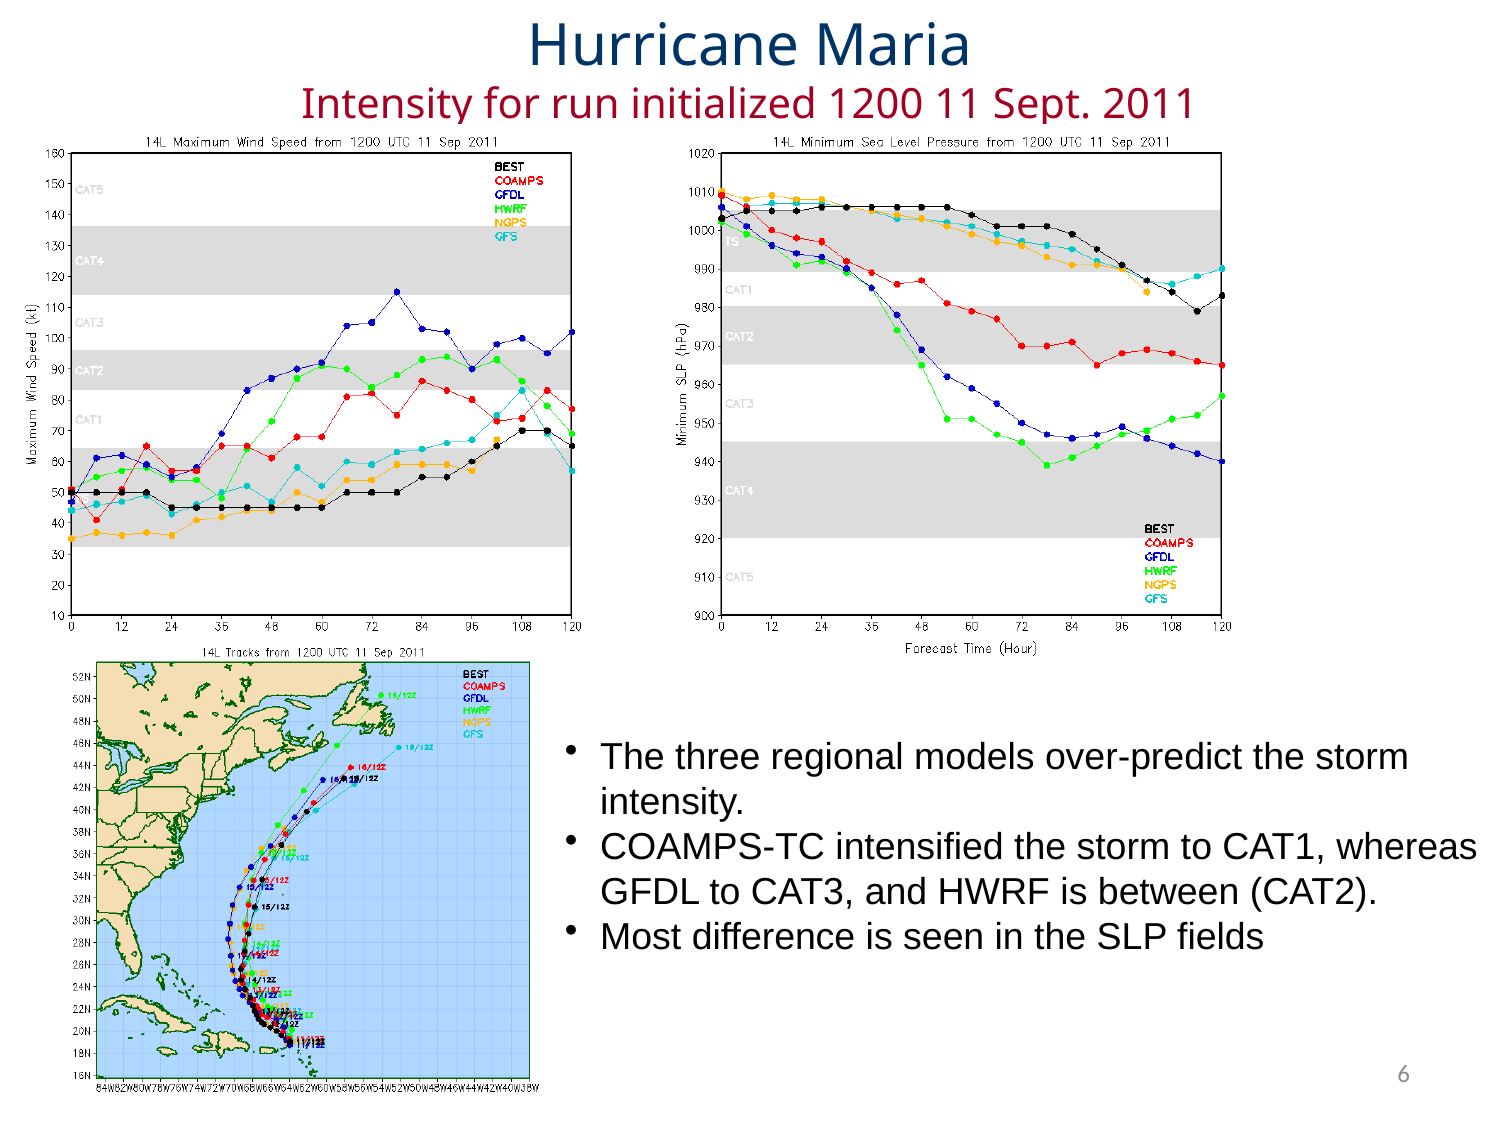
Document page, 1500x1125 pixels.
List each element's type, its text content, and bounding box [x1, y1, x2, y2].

picture [12, 124, 593, 1102]
text_box The three regional models over-predict the storm intensity. COAMPS-TC intensified the storm to CAT1, whereas GFDL to CAT3, and HWRF is between (CAT2). Most difference is seen in the SLP fields [552, 724, 1500, 965]
picture [662, 124, 1243, 668]
text_box Hurricane Maria Intensity for run initialized 1200 11 Sept. 2011 [0, 0, 1500, 135]
slide_number 6 [1074, 1042, 1425, 1103]
